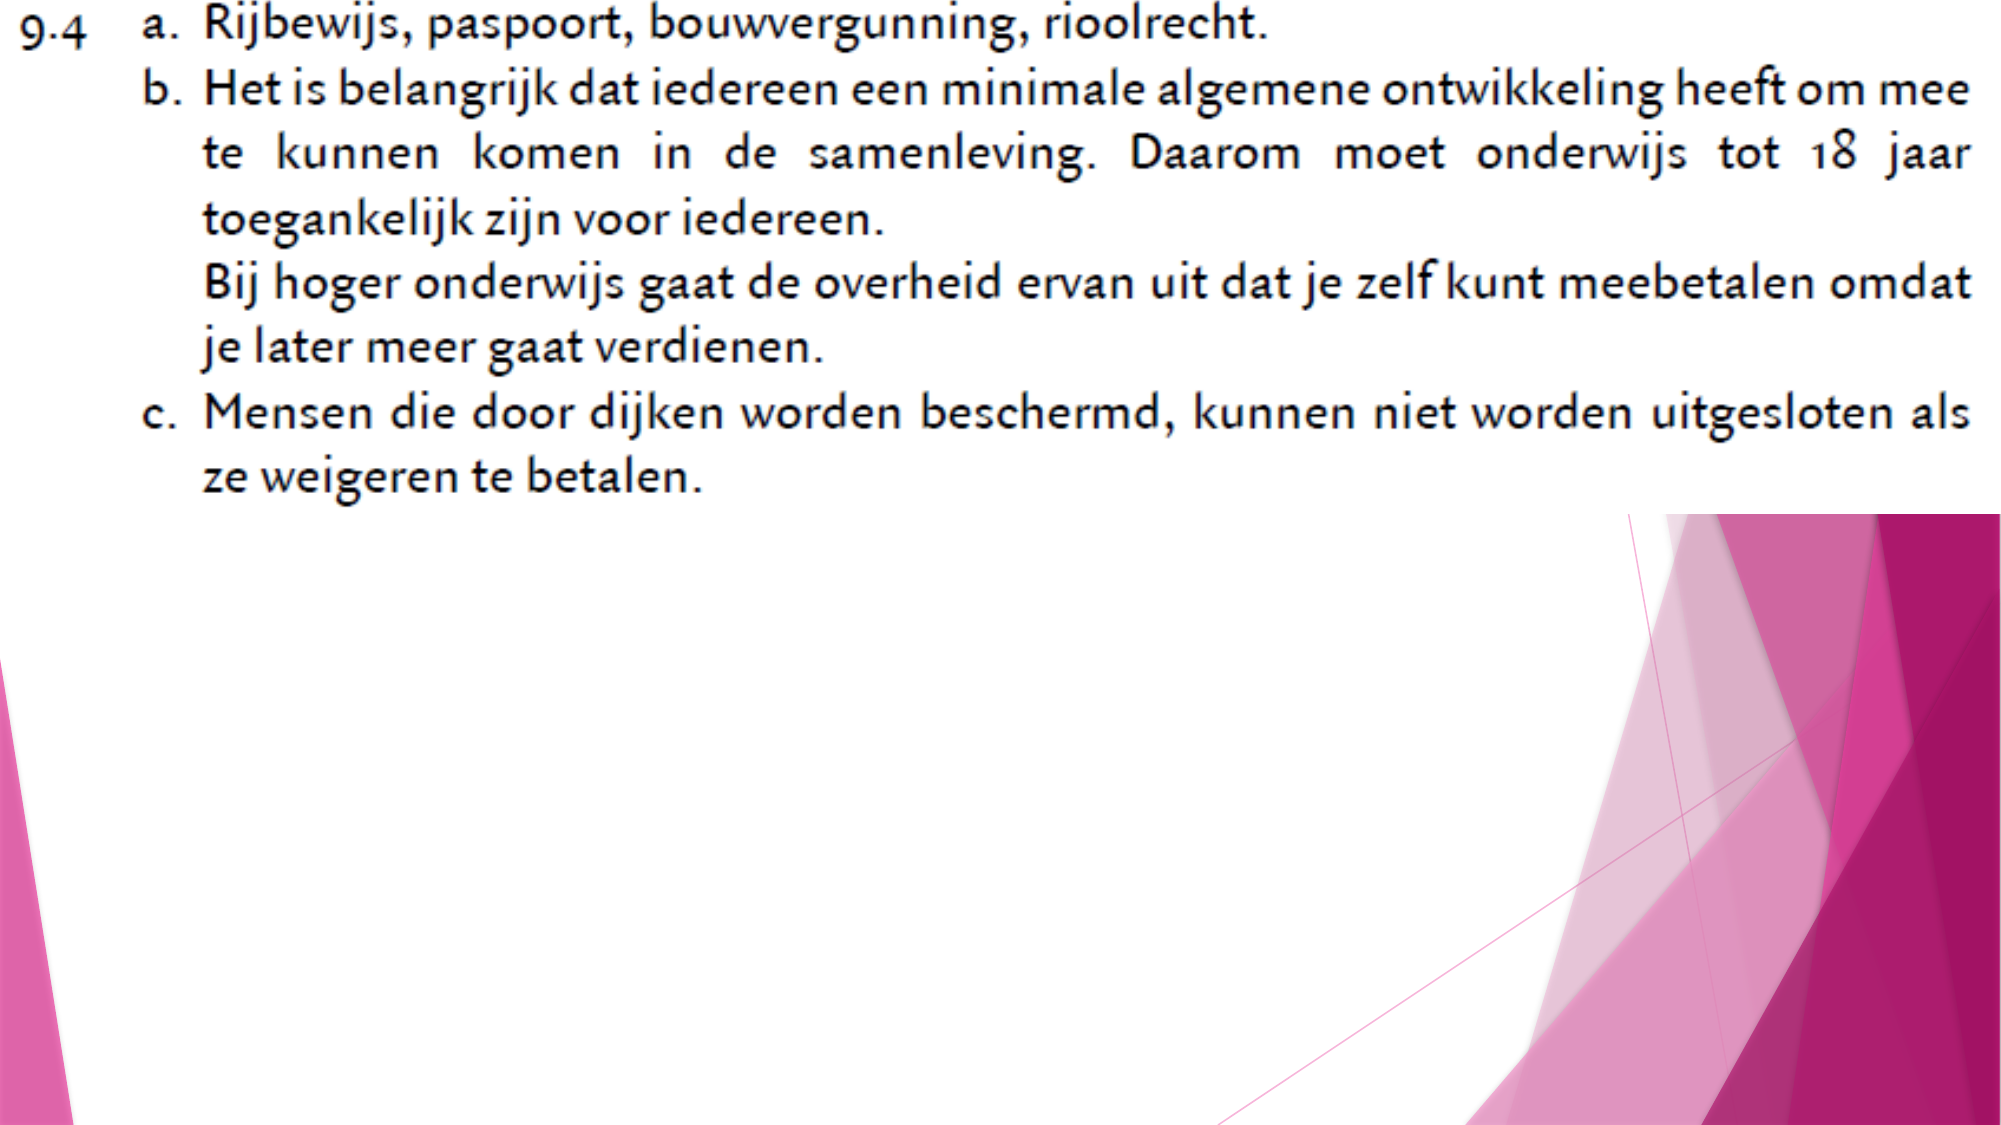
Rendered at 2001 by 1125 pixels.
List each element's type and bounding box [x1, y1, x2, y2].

picture [0, 0, 2001, 514]
